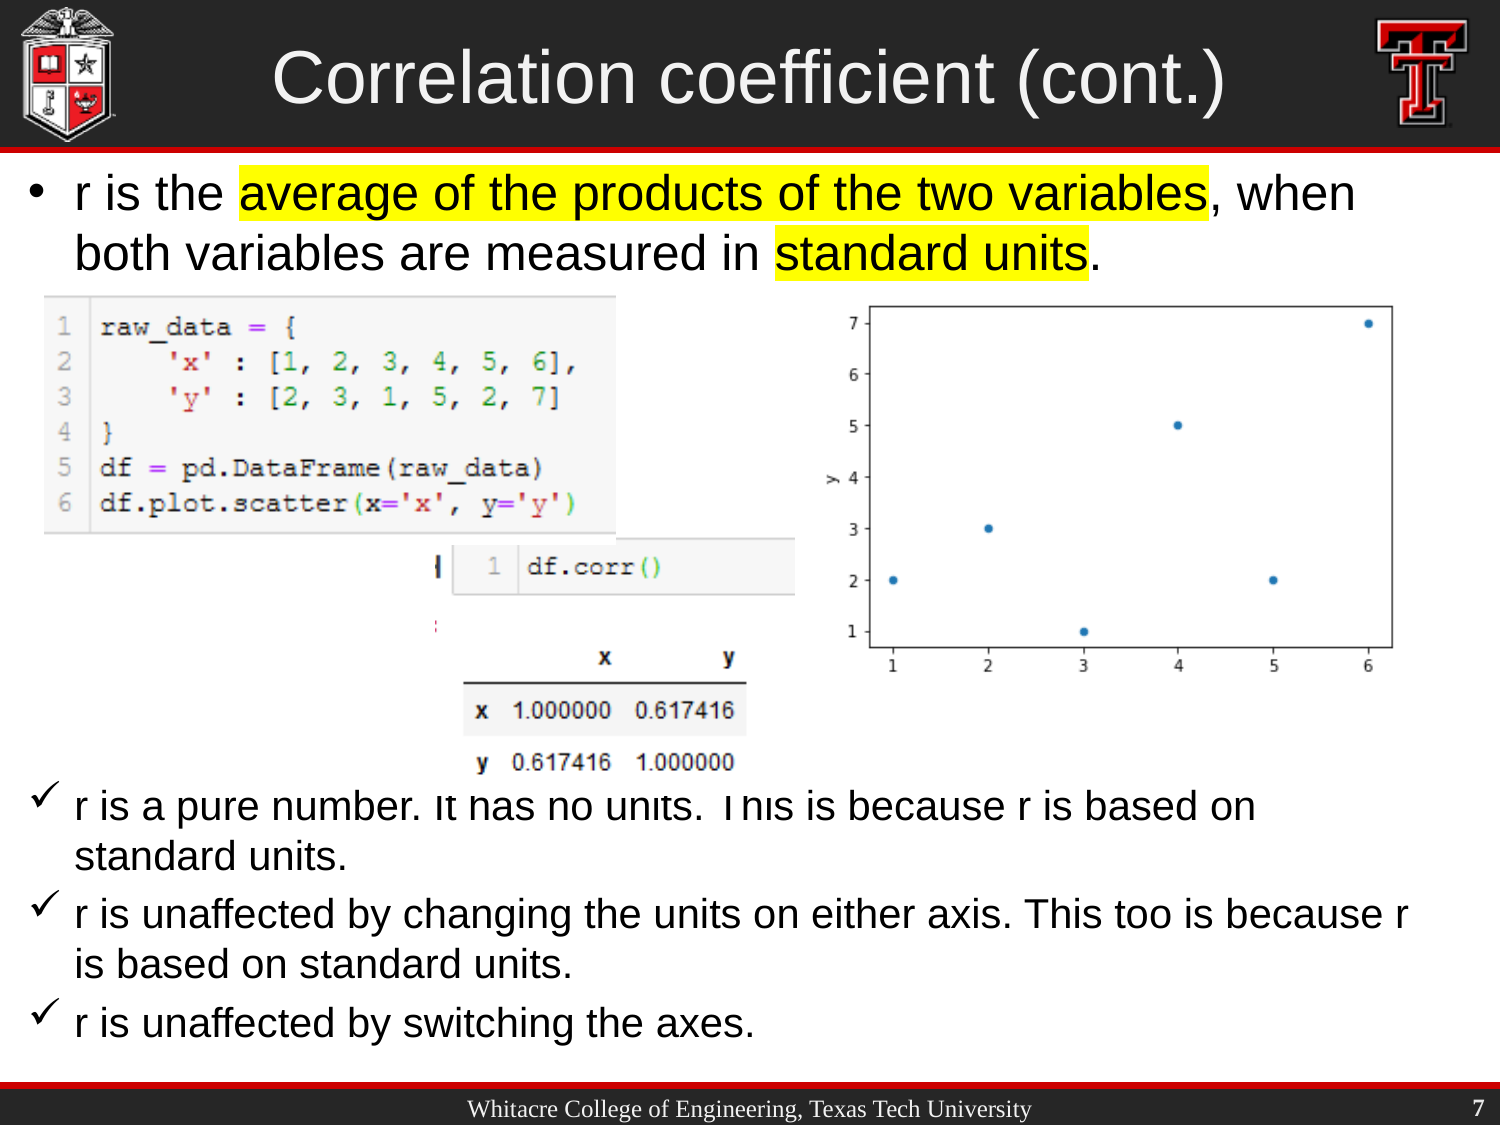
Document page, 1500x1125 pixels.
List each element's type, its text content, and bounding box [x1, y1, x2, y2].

picture [1373, 14, 1472, 128]
list r is the average of the products of the two variables, when both variables are measured in standard units. r is a pure number. It has no units. This is because r is based on standard units. r is unaffected by changing the units on either axis. This too is because r is based on standard units. r is unaffected by switching the axes. [12, 153, 1431, 1105]
picture [44, 292, 795, 796]
title Correlation coefficient (cont.) [151, 6, 1349, 141]
picture [21, 7, 116, 142]
slide_number 7 [1392, 1086, 1500, 1125]
picture [812, 292, 1412, 684]
